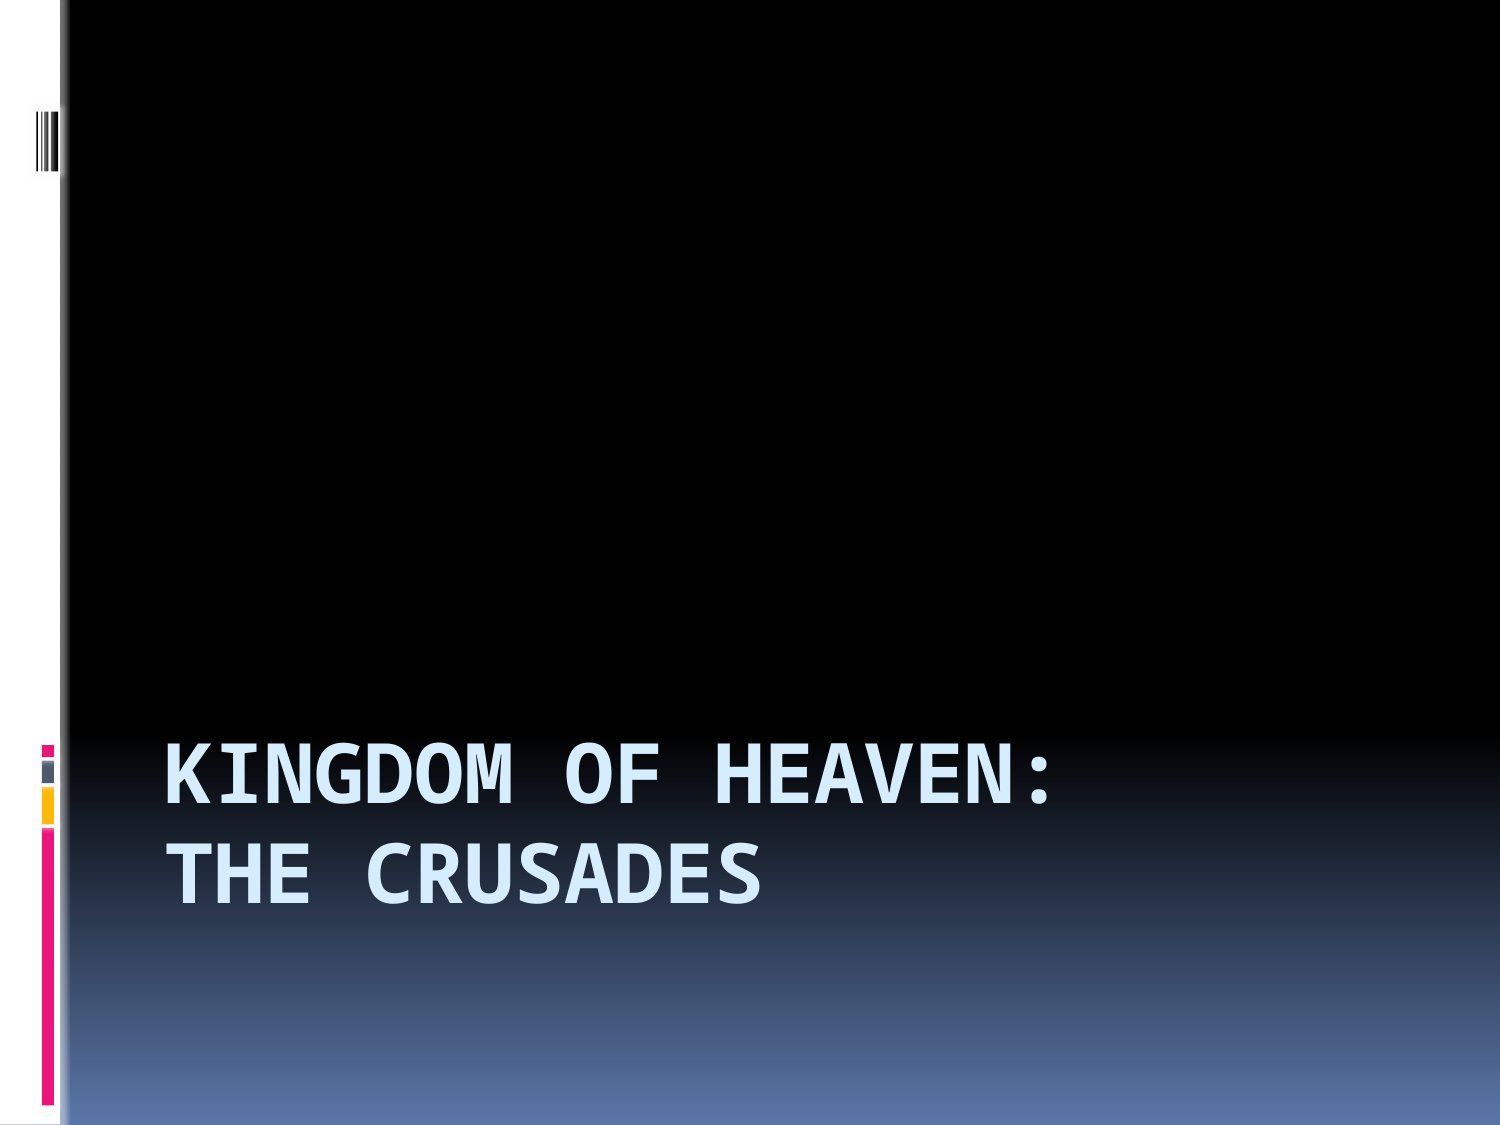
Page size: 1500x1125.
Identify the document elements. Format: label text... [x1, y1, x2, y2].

title Kingdom of Heaven: The Crusades [150, 712, 1425, 1037]
